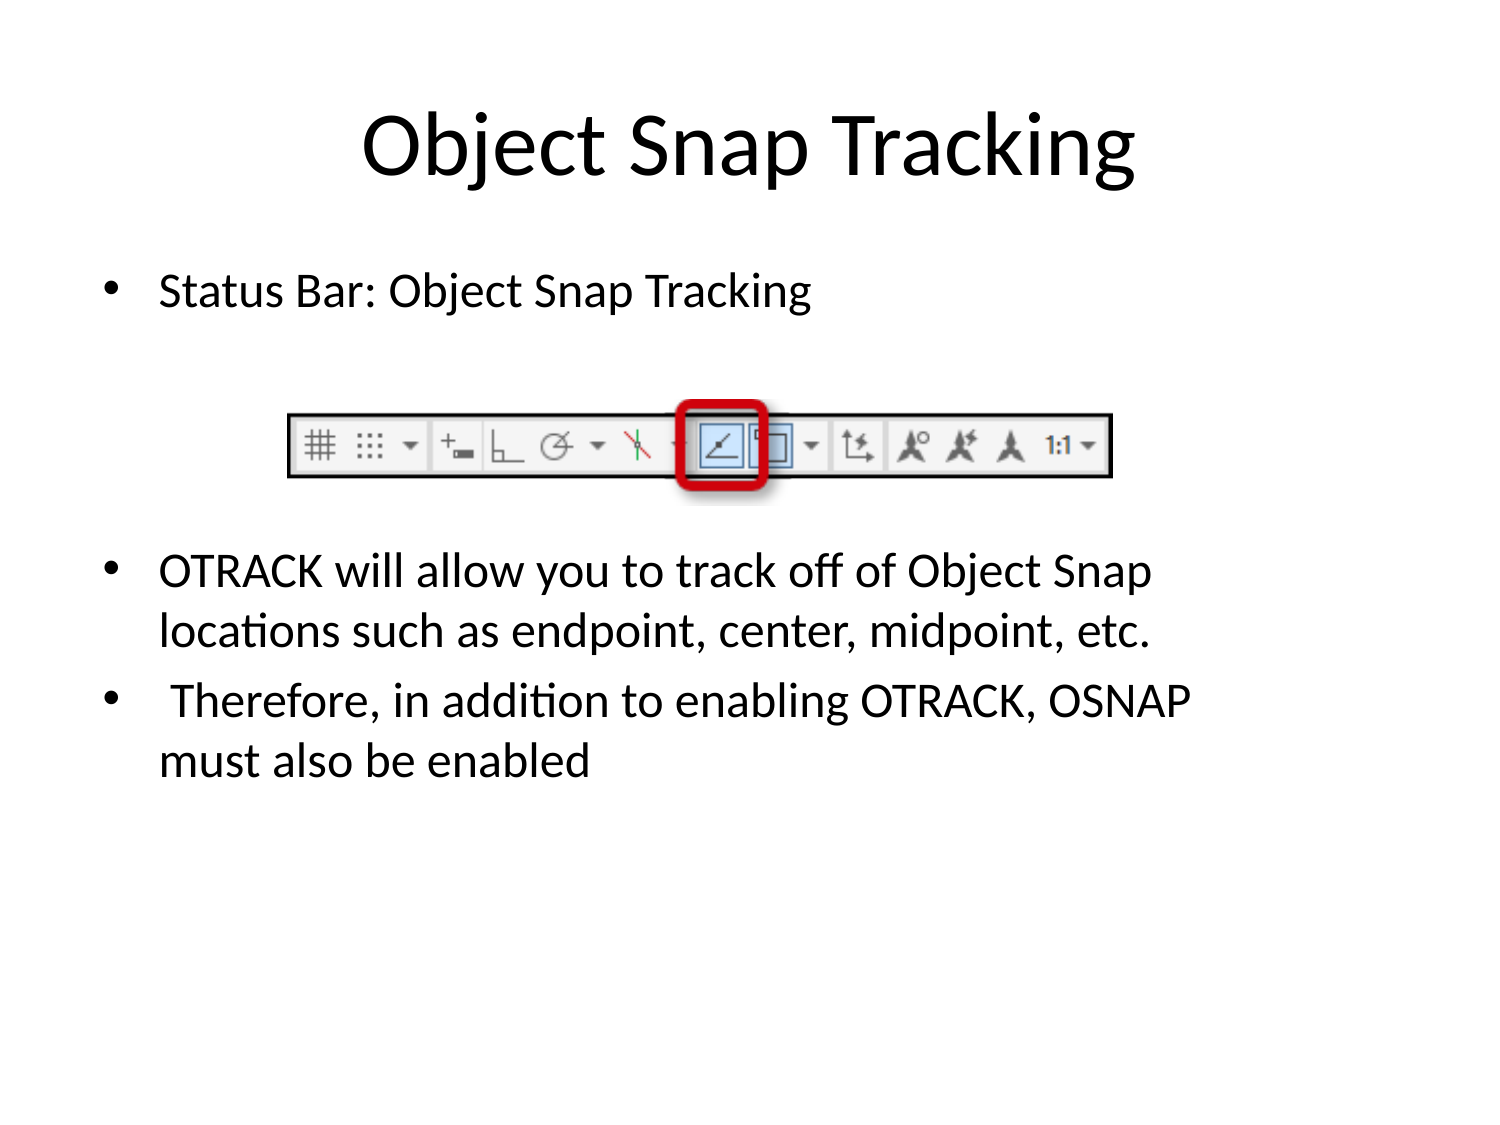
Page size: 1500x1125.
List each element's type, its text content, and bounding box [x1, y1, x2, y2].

list Status Bar: Object Snap Tracking OTRACK will allow you to track off of Object Snap locations such as endpoint, center, midpoint, etc. Therefore, in addition to enabling OTRACK, OSNAP must also be enabled [87, 249, 1313, 950]
title Object Snap Tracking [75, 45, 1425, 233]
picture [287, 399, 1113, 506]
